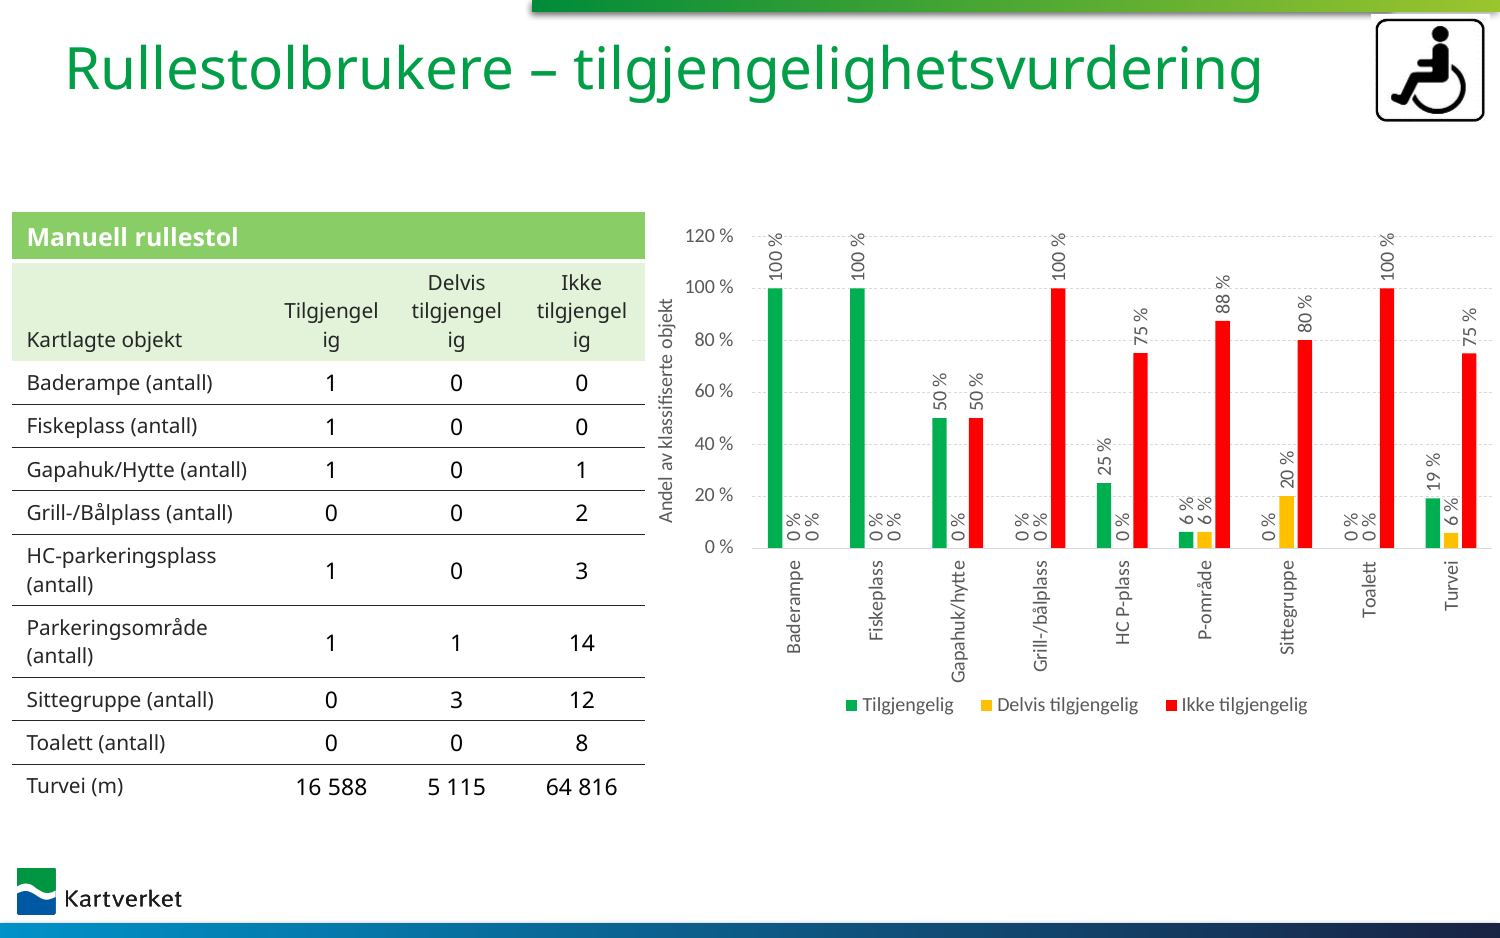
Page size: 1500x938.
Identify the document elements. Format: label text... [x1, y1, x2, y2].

table_cell 1 [269, 361, 394, 404]
table_cell Turvei (m) [12, 765, 269, 807]
table_cell 1 [269, 405, 394, 447]
table_cell Parkeringsområde (antall) [12, 606, 269, 677]
table_cell 0 [394, 721, 519, 764]
table_cell Grill-/Bålplass (antall) [12, 491, 269, 534]
table_cell 0 [394, 405, 519, 447]
table_cell 0 [519, 405, 638, 447]
table_cell Delvis tilgjengelig [394, 263, 519, 361]
table_cell Tilgjengelig [269, 263, 394, 361]
table_cell 0 [269, 721, 394, 764]
table_cell 1 [269, 448, 394, 490]
table_header Manuell rullestol [12, 212, 645, 259]
picture [643, 218, 1500, 728]
table_cell HC-parkeringsplass (antall) [12, 535, 269, 605]
table_cell Toalett (antall) [12, 721, 269, 764]
text_box Rullestolbrukere – tilgjengelighetsvurdering [49, 12, 1372, 109]
table_cell 2 [519, 491, 638, 534]
table_cell Ikke tilgjengelig [519, 263, 638, 361]
table_cell Kartlagte objekt [12, 263, 269, 361]
table_cell 0 [269, 491, 394, 534]
table_cell 14 [519, 606, 638, 677]
table_cell 3 [519, 535, 638, 605]
picture [1371, 13, 1491, 127]
table_cell 0 [394, 361, 519, 404]
table_cell 0 [269, 678, 394, 720]
table_cell 1 [269, 535, 394, 605]
table_cell 1 [394, 606, 519, 677]
table_cell 3 [394, 678, 519, 720]
table_cell 0 [394, 535, 519, 605]
table_cell 16 588 [269, 765, 394, 807]
table_cell 8 [519, 721, 645, 764]
table_cell 0 [394, 491, 519, 534]
table_cell Baderampe (antall) [12, 361, 269, 404]
table_cell 64 816 [519, 765, 645, 807]
table_cell 1 [519, 448, 638, 490]
table_cell Fiskeplass (antall) [12, 405, 269, 447]
table_cell 0 [394, 448, 519, 490]
table_cell 12 [519, 678, 638, 720]
table_cell Gapahuk/Hytte (antall) [12, 448, 269, 490]
table_cell Sittegruppe (antall) [12, 678, 269, 720]
table_cell 0 [519, 361, 638, 404]
table_cell 5 115 [394, 765, 519, 807]
table_cell 1 [269, 606, 394, 677]
